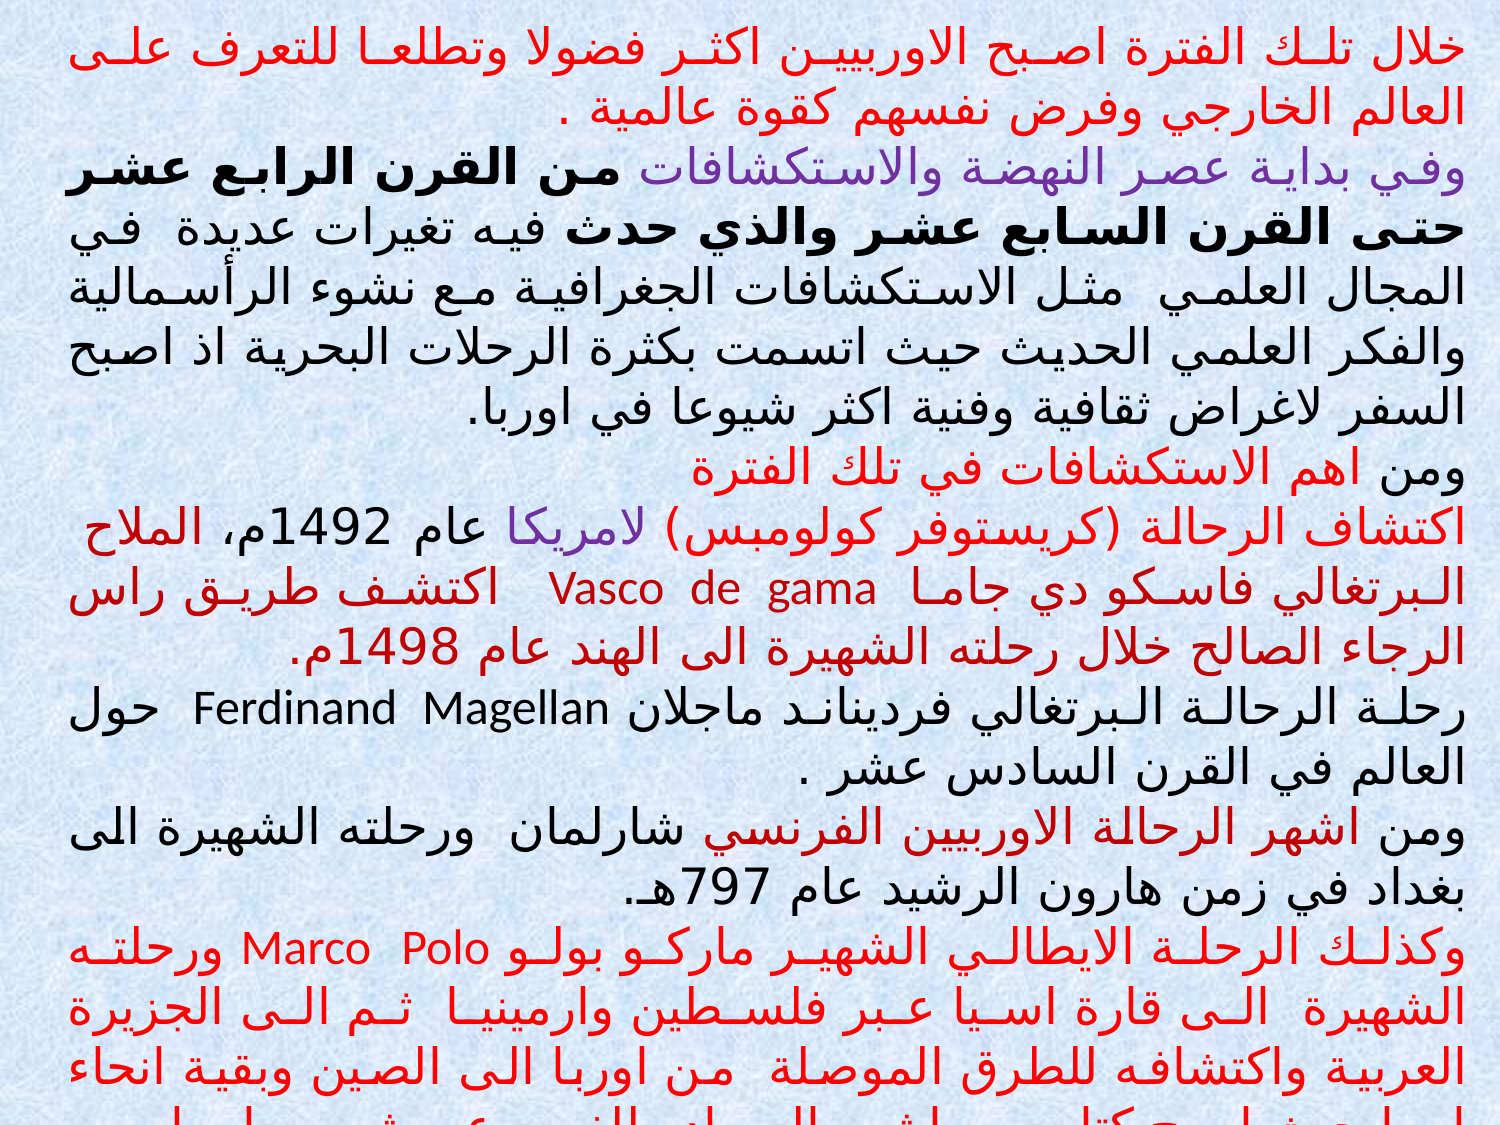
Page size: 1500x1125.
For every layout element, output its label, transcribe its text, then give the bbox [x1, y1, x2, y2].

picture [0, 0, 1500, 1125]
text_box خلال تلك الفترة اصبح الاوربيين اكثر فضولا وتطلعا للتعرف على العالم الخارجي وفرض نفسهم كقوة عالمية . وفي بداية عصر النهضة والاستكشافات من القرن الرابع عشر حتى القرن السابع عشر والذي حدث فيه تغيرات عديدة في المجال العلمي مثل الاستكشافات الجغرافية مع نشوء الرأسمالية والفكر العلمي الحديث حيث اتسمت بكثرة الرحلات البحرية اذ اصبح السفر لاغراض ثقافية وفنية اكثر شيوعا في اوربا. ومن اهم الاستكشافات في تلك الفترة اكتشاف الرحالة (كريستوفر كولومبس) لامريكا عام 1492م، الملاح البرتغالي فاسكو دي جاما Vasco de gama اكتشف طريق راس الرجاء الصالح خلال رحلته الشهيرة الى الهند عام 1498م. رحلة الرحالة البرتغالي فرديناند ماجلان Ferdinand Magellan حول العالم في القرن السادس عشر . ومن اشهر الرحالة الاوربيين الفرنسي شارلمان ورحلته الشهيرة الى بغداد في زمن هارون الرشيد عام 797هـ. وكذلك الرحلة الايطالي الشهير ماركو بولو Marco Polo ورحلته الشهيرة الى قارة اسيا عبر فلسطين وارمينيا ثم الى الجزيرة العربية واكتشافه للطرق الموصلة من اوربا الى الصين وبقية انحاء اسيا حيث اصبح كتابه من اشهر المصادر للغرب عن شعوب اسيا . [53, 7, 1483, 1125]
